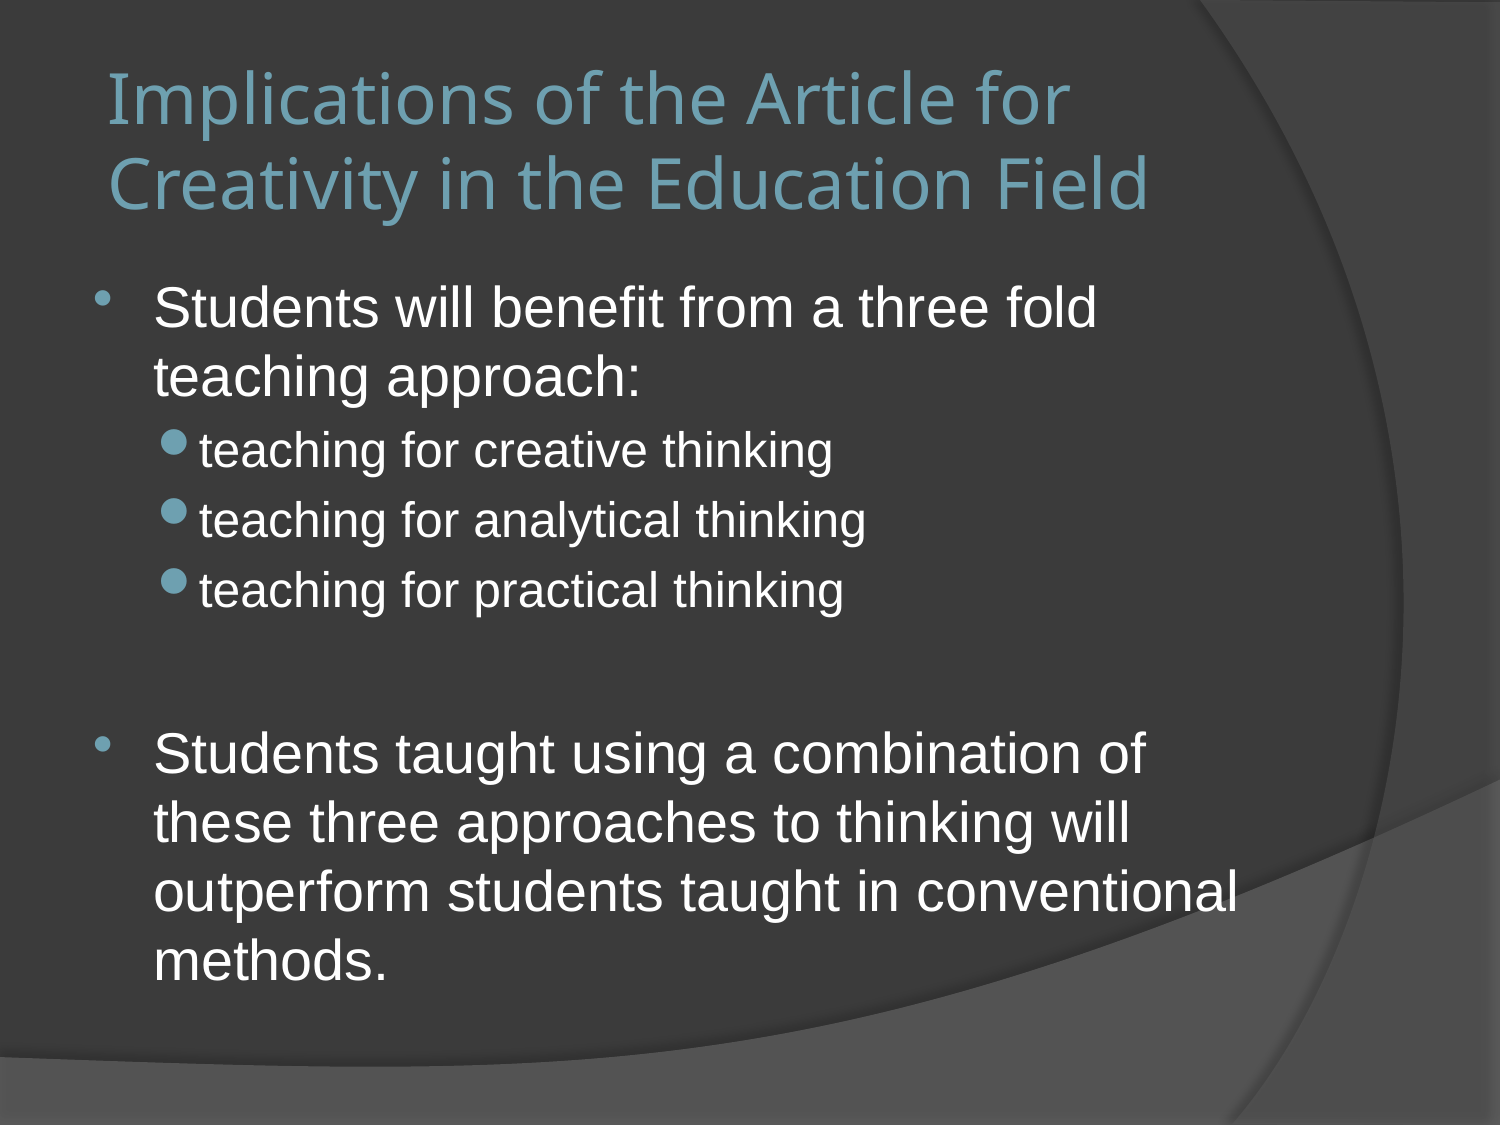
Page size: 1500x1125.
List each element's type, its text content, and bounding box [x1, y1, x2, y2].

title Implications of the Article for Creativity in the Education Field [99, 45, 1325, 233]
list Students will benefit from a three fold teaching approach: teaching for creative thinking teaching for analytical thinking teaching for practical thinking Students taught using a combination of these three approaches to thinking will outperform students taught in conventional methods. [75, 262, 1300, 1005]
